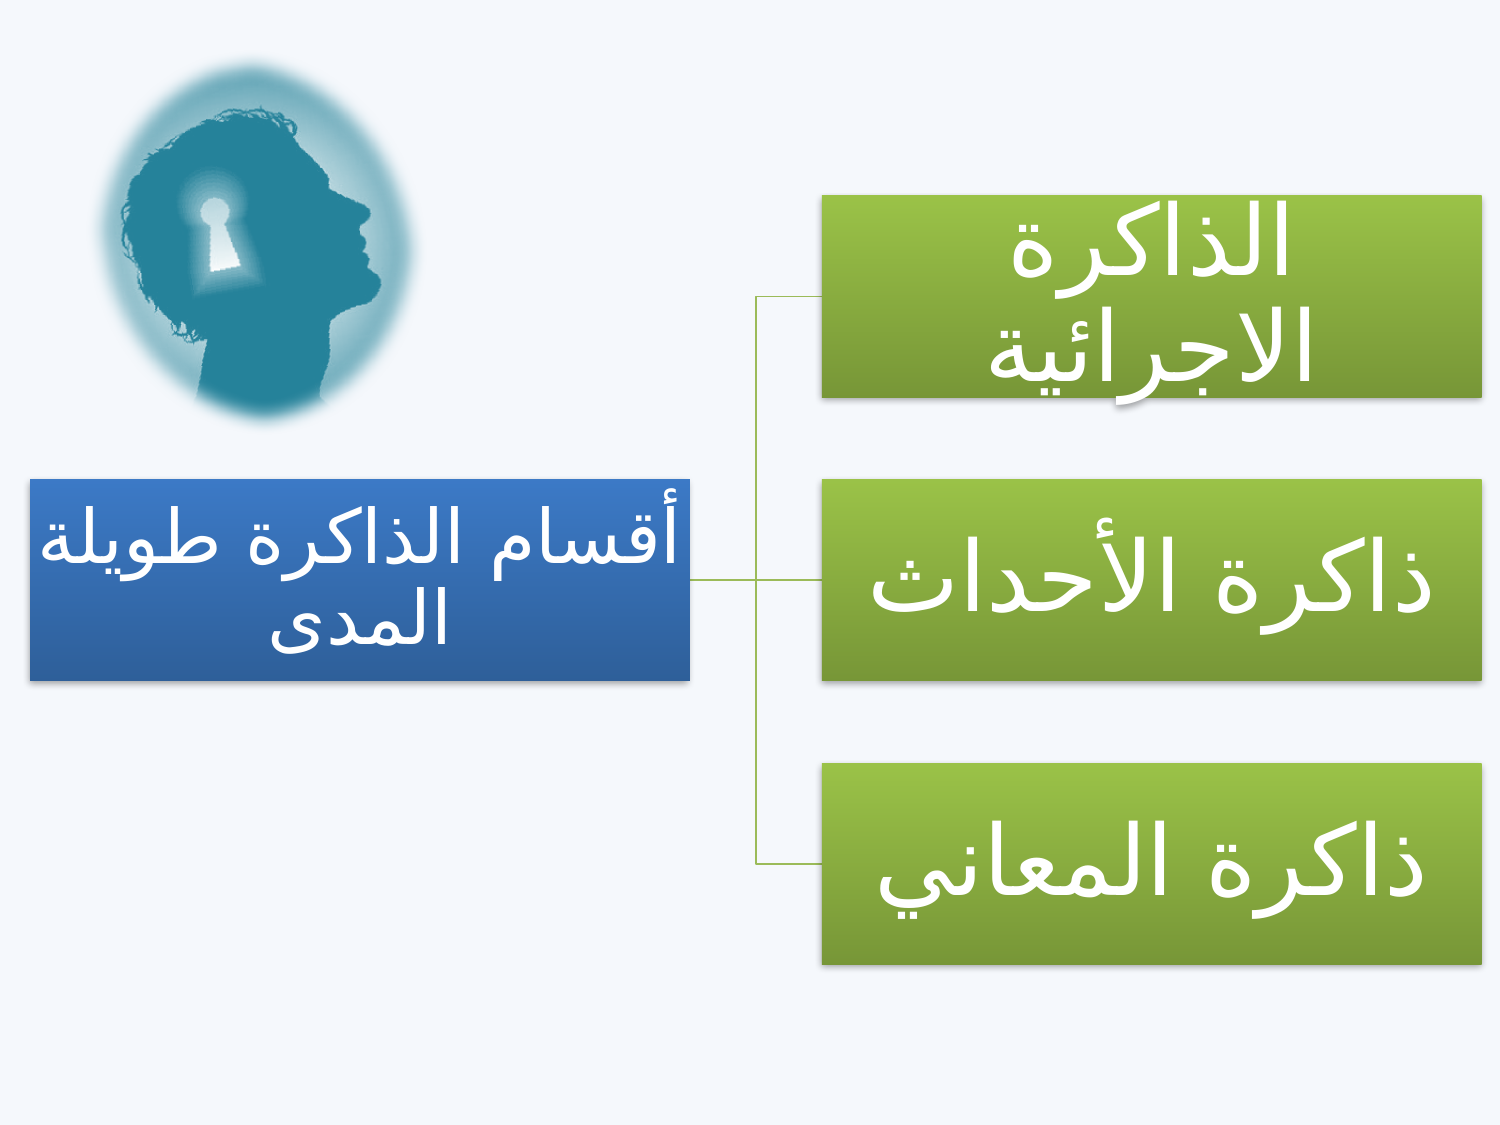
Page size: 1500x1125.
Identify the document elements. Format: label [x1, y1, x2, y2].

list [29, 77, 1483, 1083]
picture [85, 46, 428, 437]
